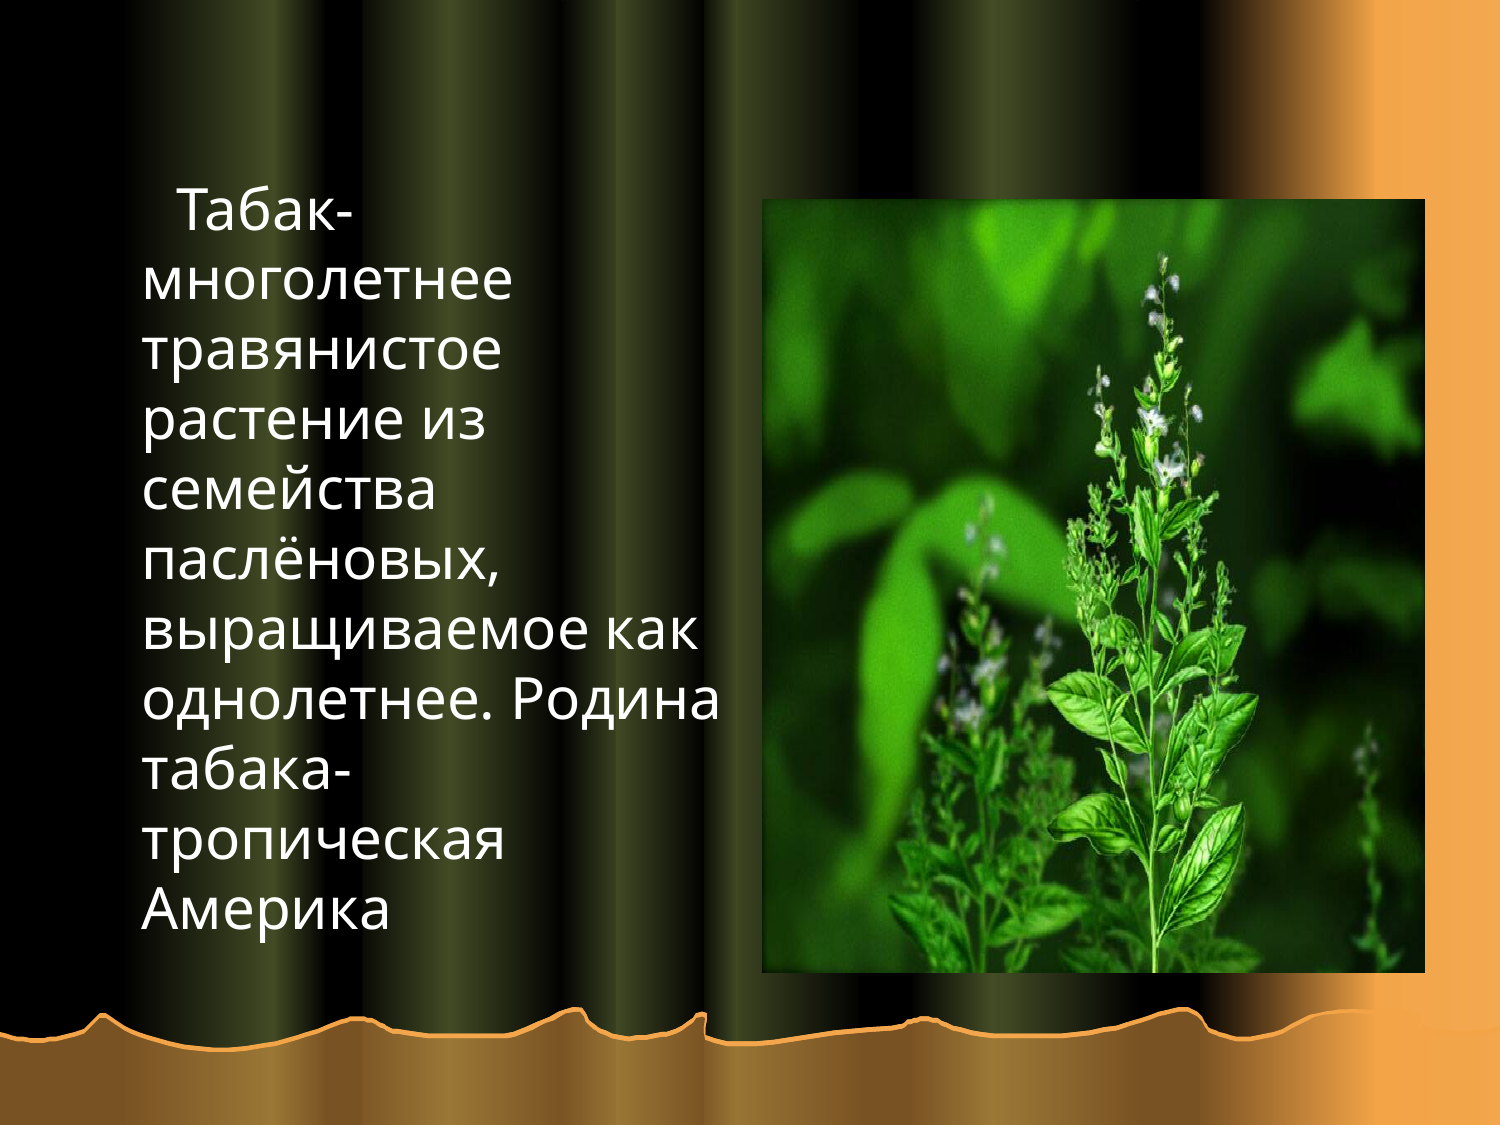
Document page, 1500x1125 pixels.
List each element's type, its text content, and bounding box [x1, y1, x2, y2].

list Табак- многолетнее травянистое растение из семейства паслёновых, выращиваемое как однолетнее. Родина табака- тропическая Америка [70, 163, 738, 1006]
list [762, 198, 1426, 973]
